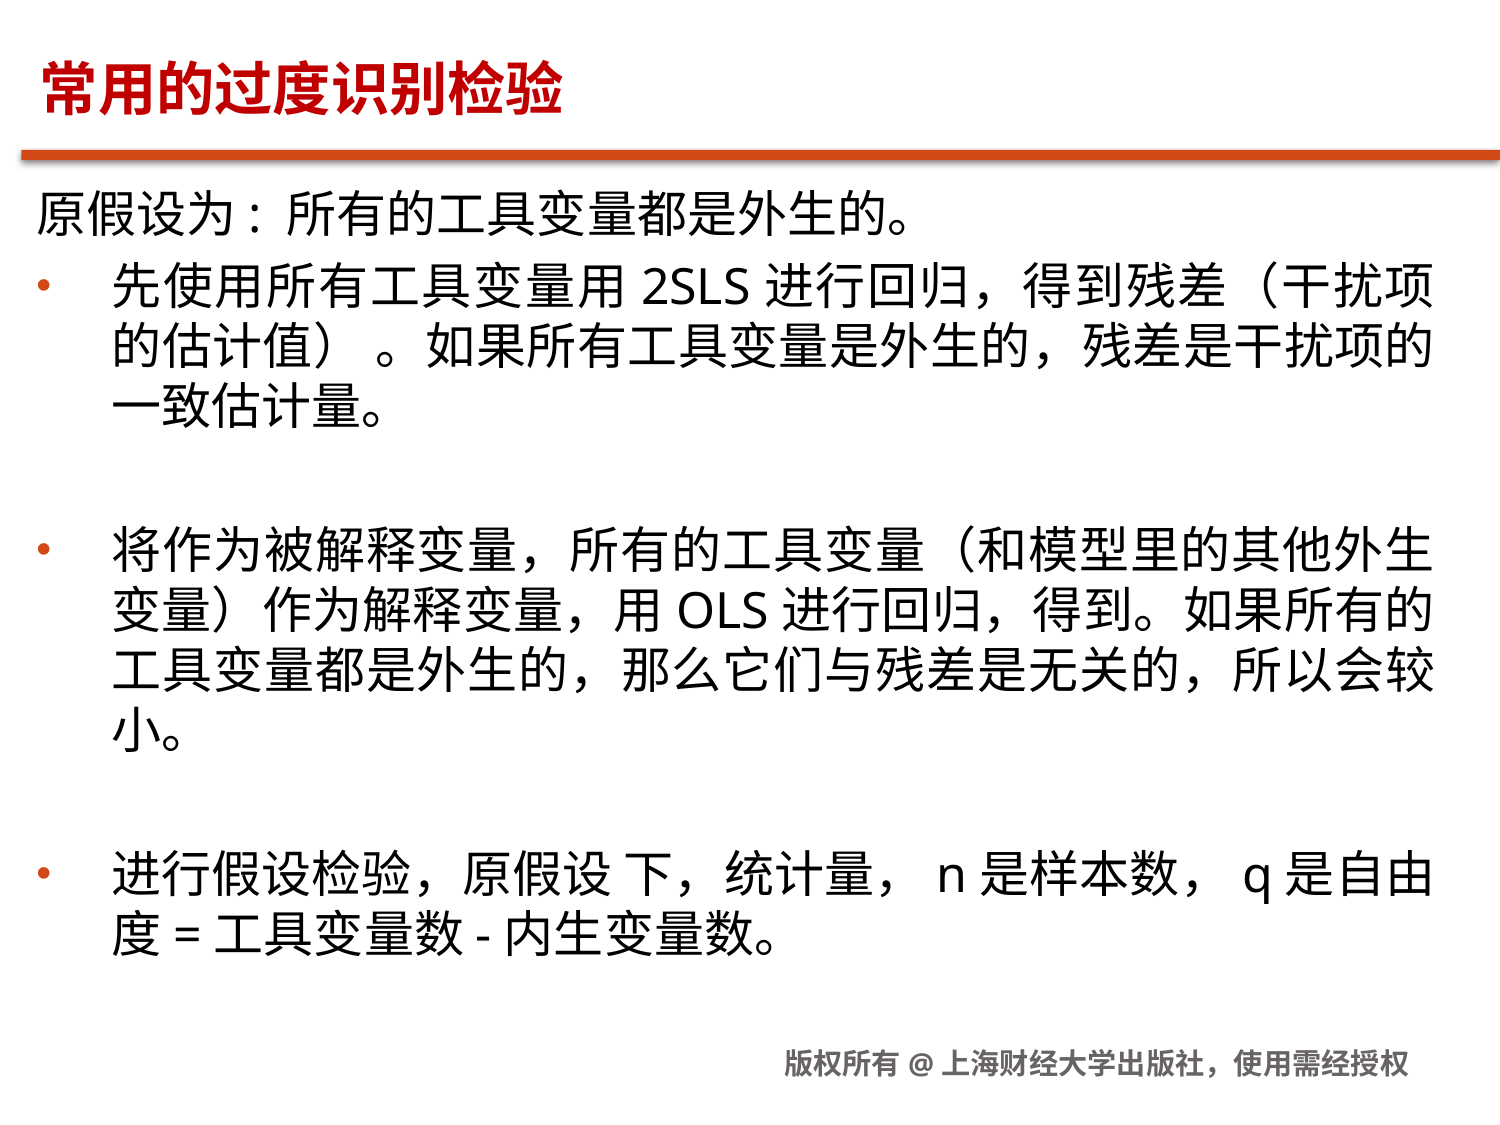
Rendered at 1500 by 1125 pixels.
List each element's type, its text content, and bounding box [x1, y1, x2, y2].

footer 版权所有@上海财经大学出版社，使用需经授权 [690, 1025, 1500, 1100]
title 常用的过度识别检验 [24, 50, 1450, 138]
